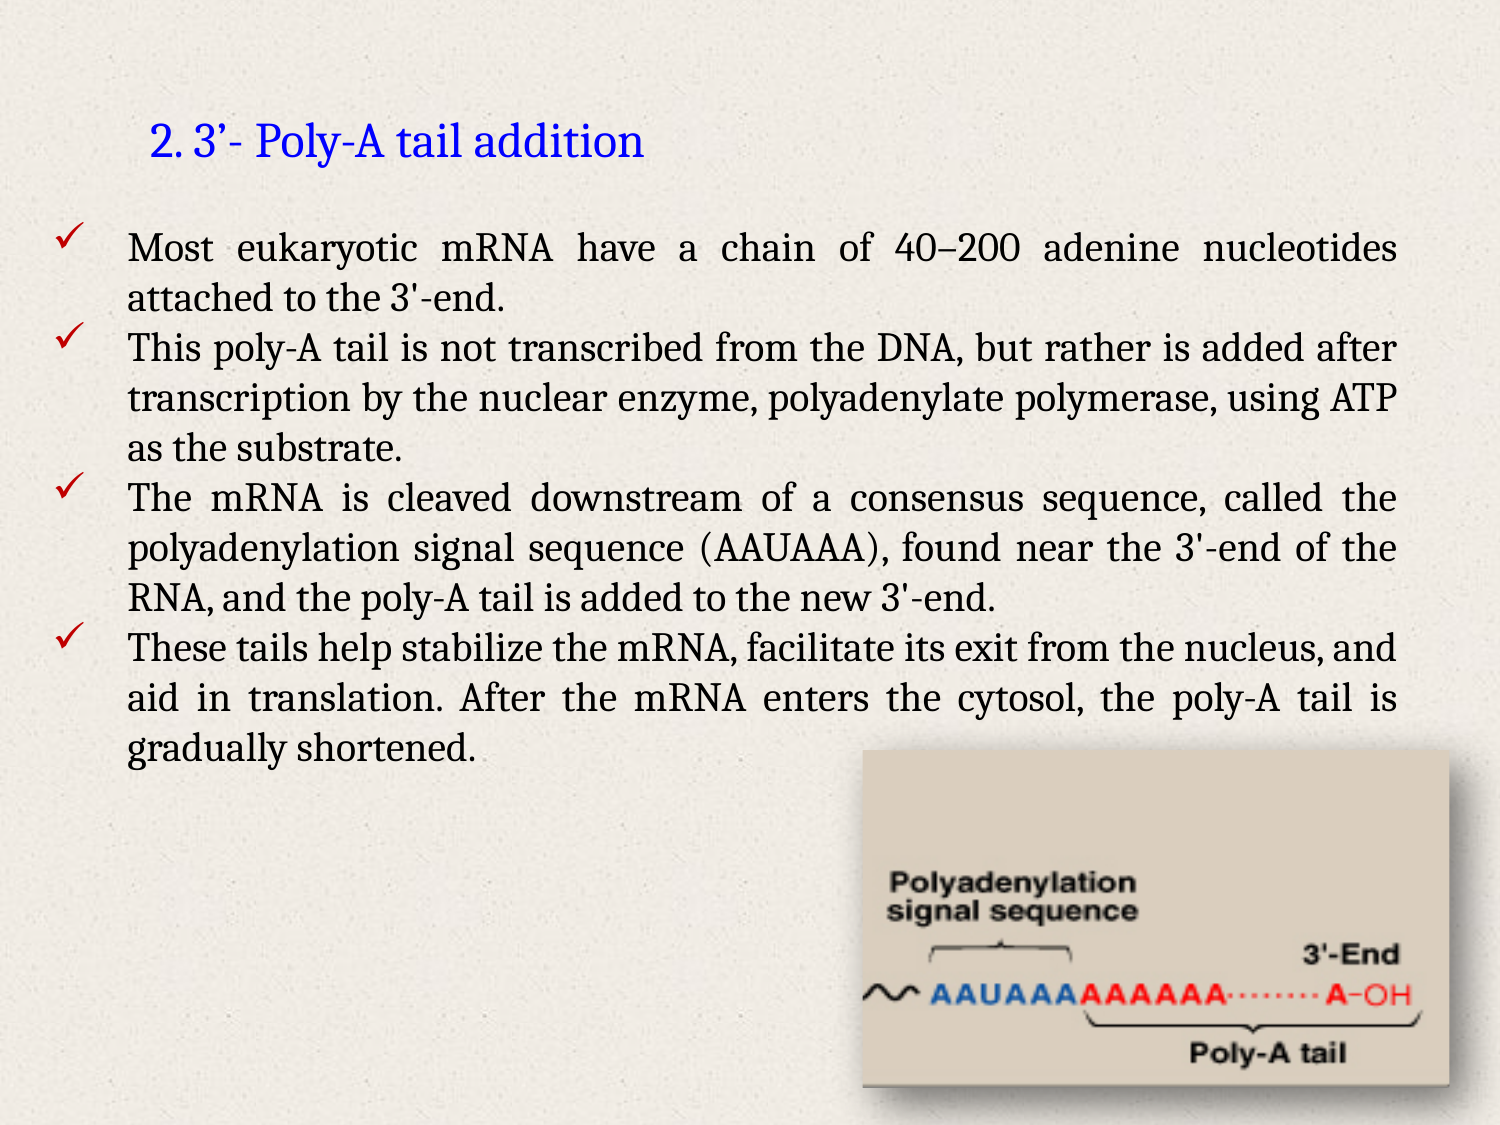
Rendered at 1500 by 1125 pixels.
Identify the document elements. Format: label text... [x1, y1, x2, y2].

text_box 2. 3’- Poly-A tail addition [70, 99, 680, 175]
text_box Most eukaryotic mRNA have a chain of 40–200 adenine nucleotides attached to the 3'-end. This poly-A tail is not transcribed from the DNA, but rather is added after transcription by the nuclear enzyme, polyadenylate polymerase, using ATP as the substrate. The mRNA is cleaved downstream of a consensus sequence, called the polyadenylation signal sequence (AAUAAA), found near the 3'-end of the RNA, and the poly-A tail is added to the new 3'-end. These tails help stabilize the mRNA, facilitate its exit from the nucleus, and aid in translation. After the mRNA enters the cytosol, the poly-A tail is gradually shortened. [37, 212, 1413, 778]
picture [862, 749, 1450, 1088]
